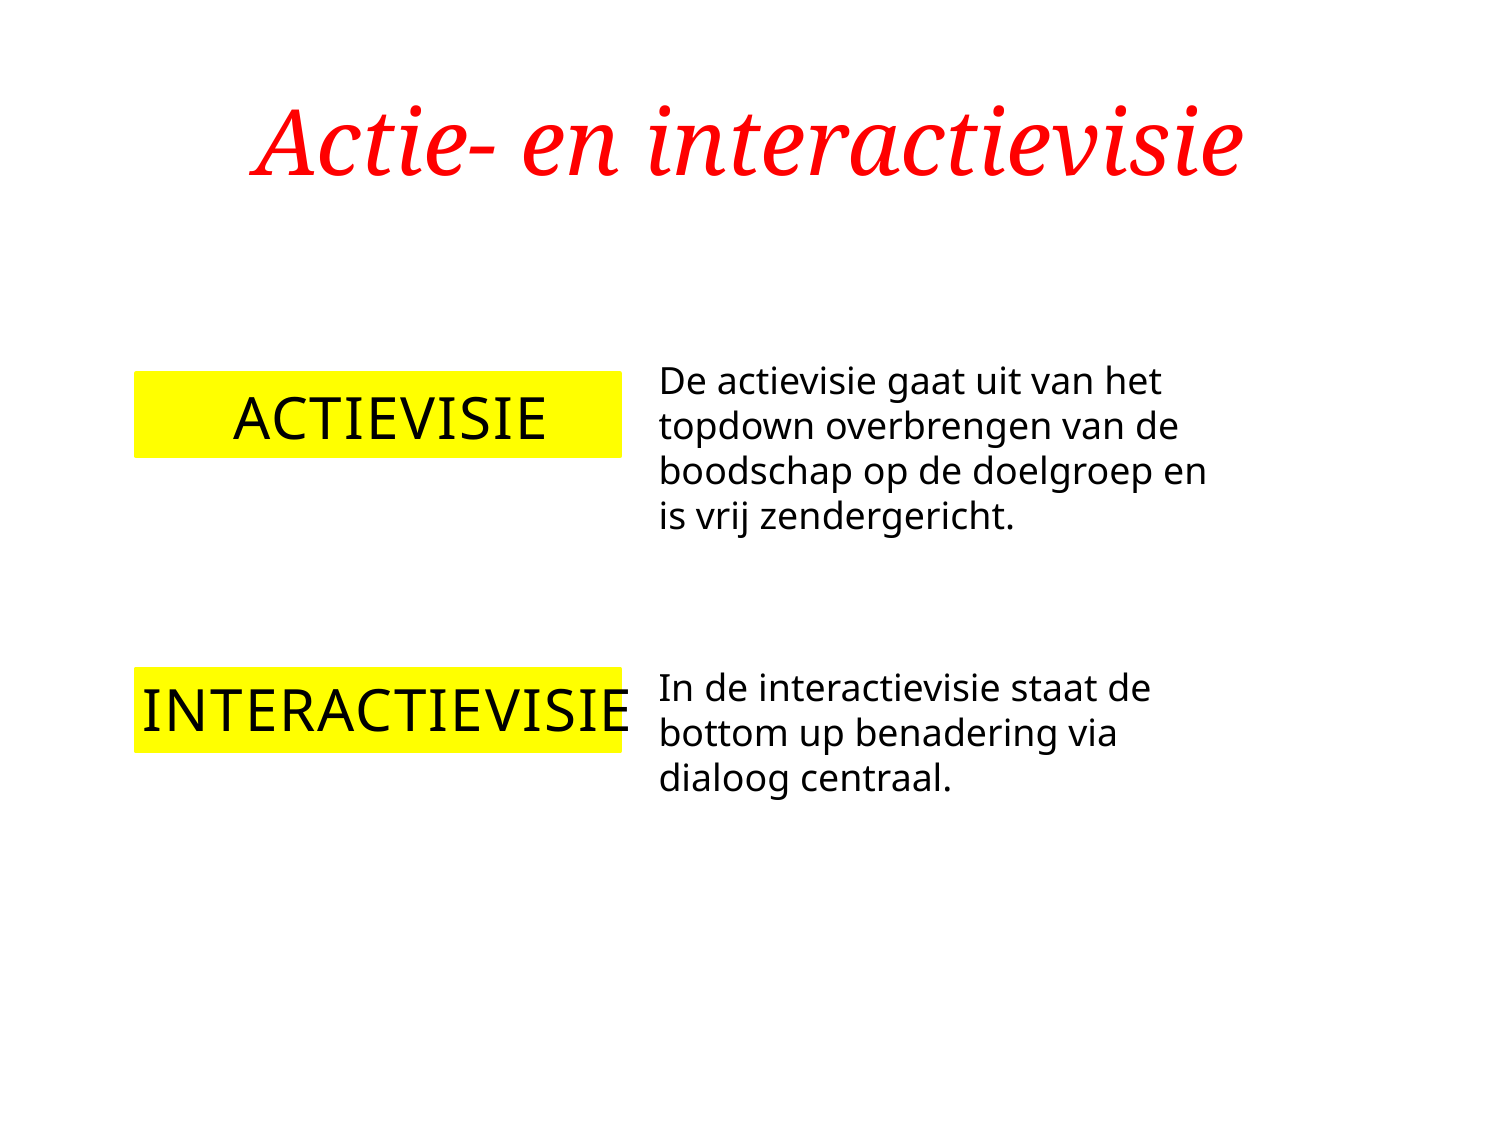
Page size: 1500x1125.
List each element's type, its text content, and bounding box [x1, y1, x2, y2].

text_box De actievisie gaat uit van het topdown overbrengen van de boodschap op de doelgroep en is vrij zendergericht. [643, 349, 1258, 545]
text_box Interactievisie [127, 665, 643, 751]
text_box Actievisie [218, 373, 609, 459]
text_box In de interactievisie staat de bottom up benadering via dialoog centraal. [643, 656, 1235, 807]
title Actie- en interactievisie [75, 45, 1425, 233]
text_box [134, 371, 622, 458]
